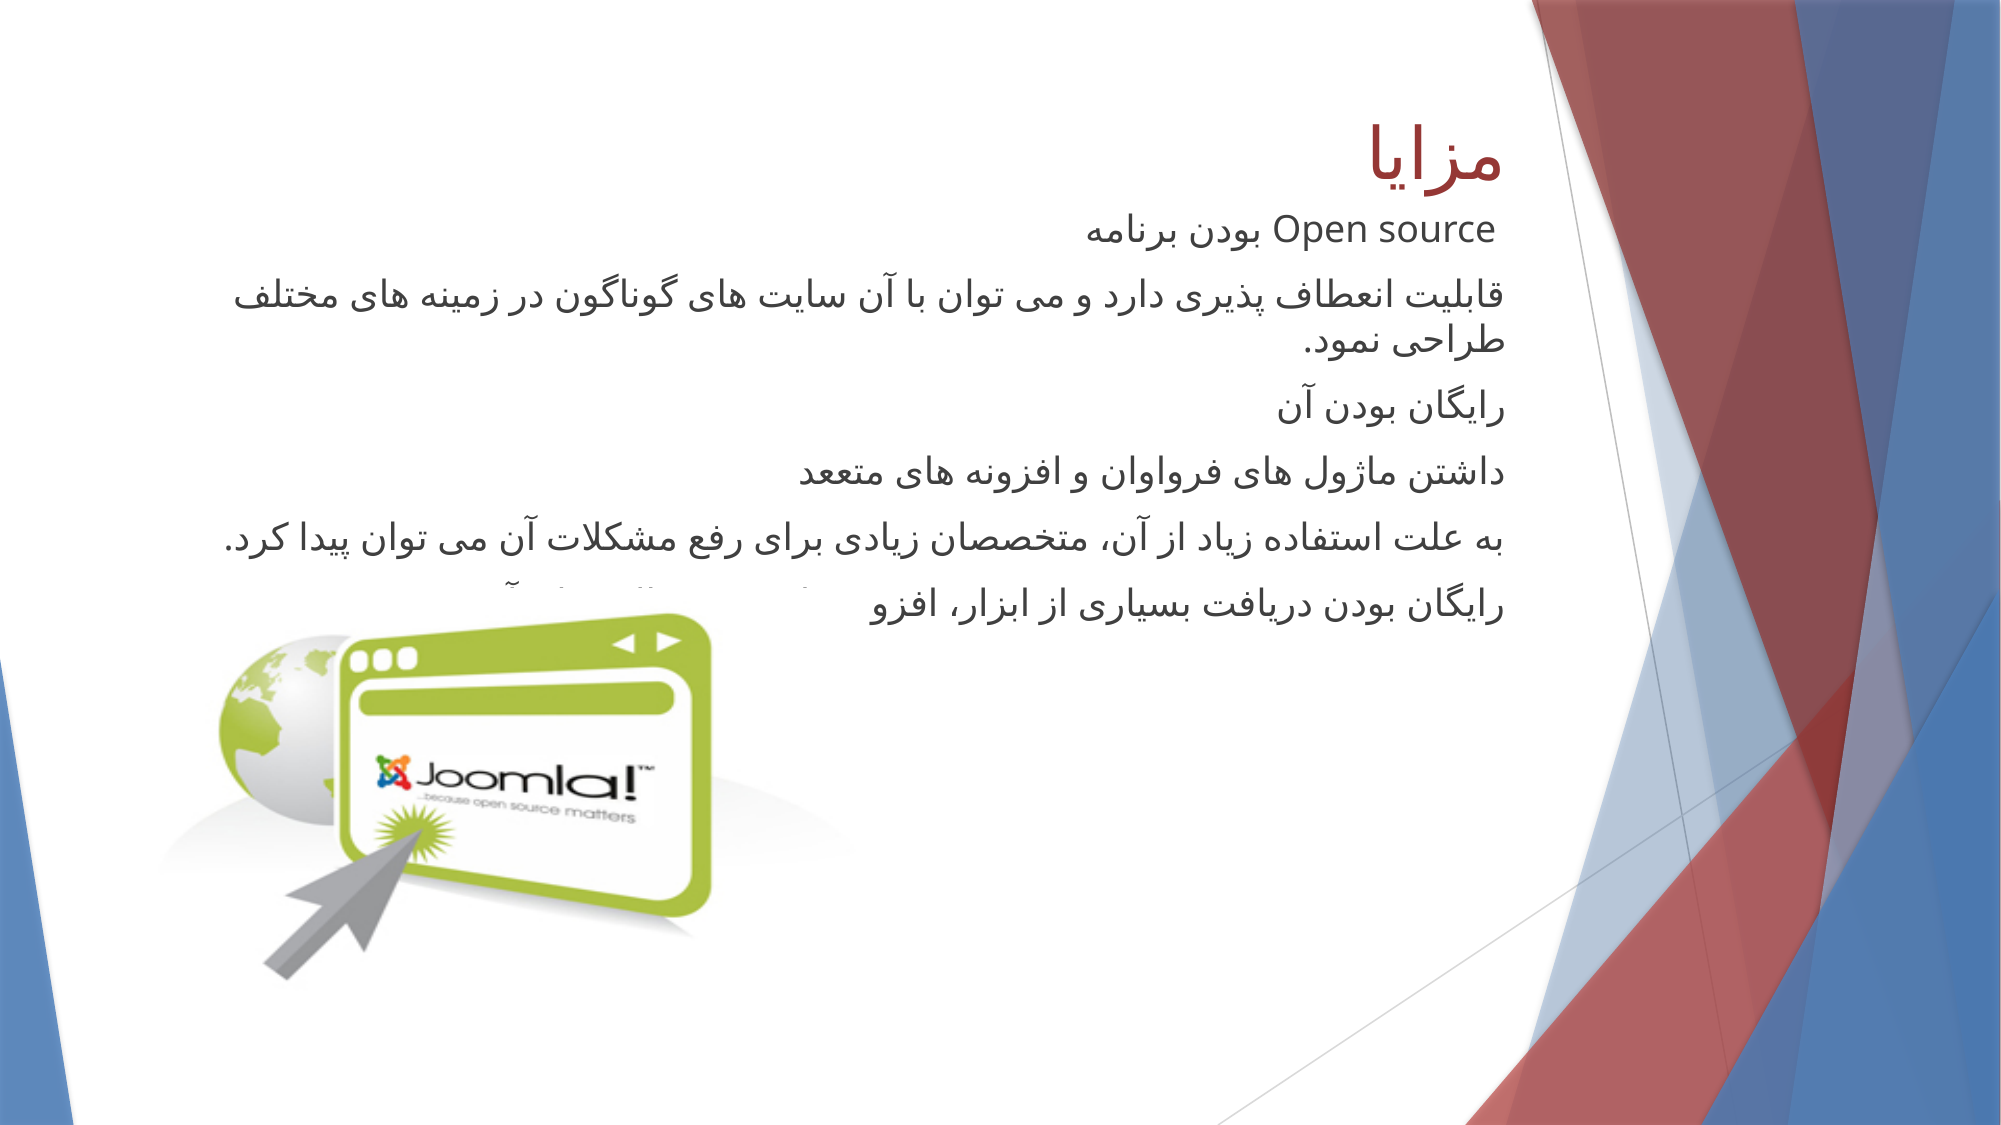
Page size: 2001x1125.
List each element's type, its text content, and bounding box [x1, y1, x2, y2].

title مزایا [111, 99, 1522, 197]
picture [156, 588, 869, 1016]
list Open source بودن برنامه قابلیت انعطاف پذیری دارد و می توان با آن سایت های گوناگون در زمینه های مختلف طراحی نمود. رایگان بودن آن داشتن ماژول های فرواوان و افزونه های متععد به علت استفاده زیاد از آن، متخصصان زیادی برای رفع مشکلات آن می توان پیدا کرد. رایگان بودن دریافت بسیاری از ابزار، افزونه ها، و حتی قالب های آن [111, 197, 1522, 991]
